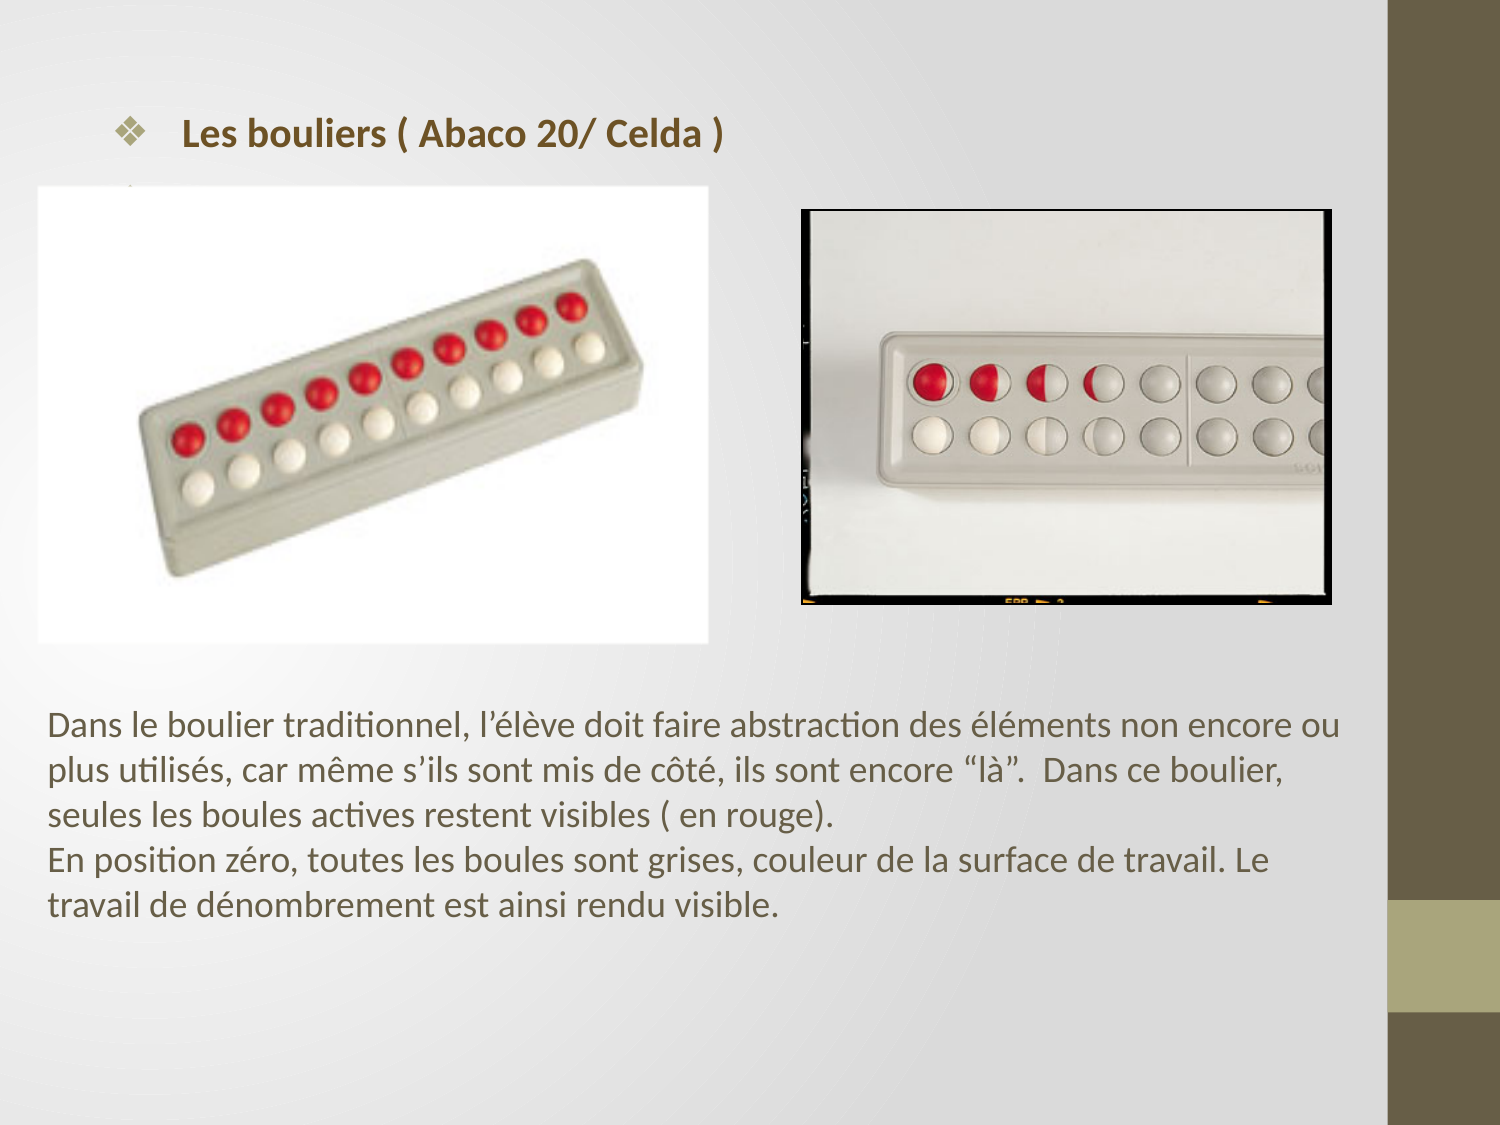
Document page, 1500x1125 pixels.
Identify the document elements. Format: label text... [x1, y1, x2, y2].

picture [36, 183, 715, 651]
text_box Dans le boulier traditionnel, l’élève doit faire abstraction des éléments non encore ou plus utilisés, car même s’ils sont mis de côté, ils sont encore “là”. Dans ce boulier, seules les boules actives restent visibles ( en rouge). En position zéro, toutes les boules sont grises, couleur de la surface de travail. Le travail de dénombrement est ainsi rendu visible. [36, 694, 1356, 973]
subtitle Les bouliers ( Abaco 20/ Celda ) [96, 87, 1389, 1038]
picture [802, 209, 1331, 604]
